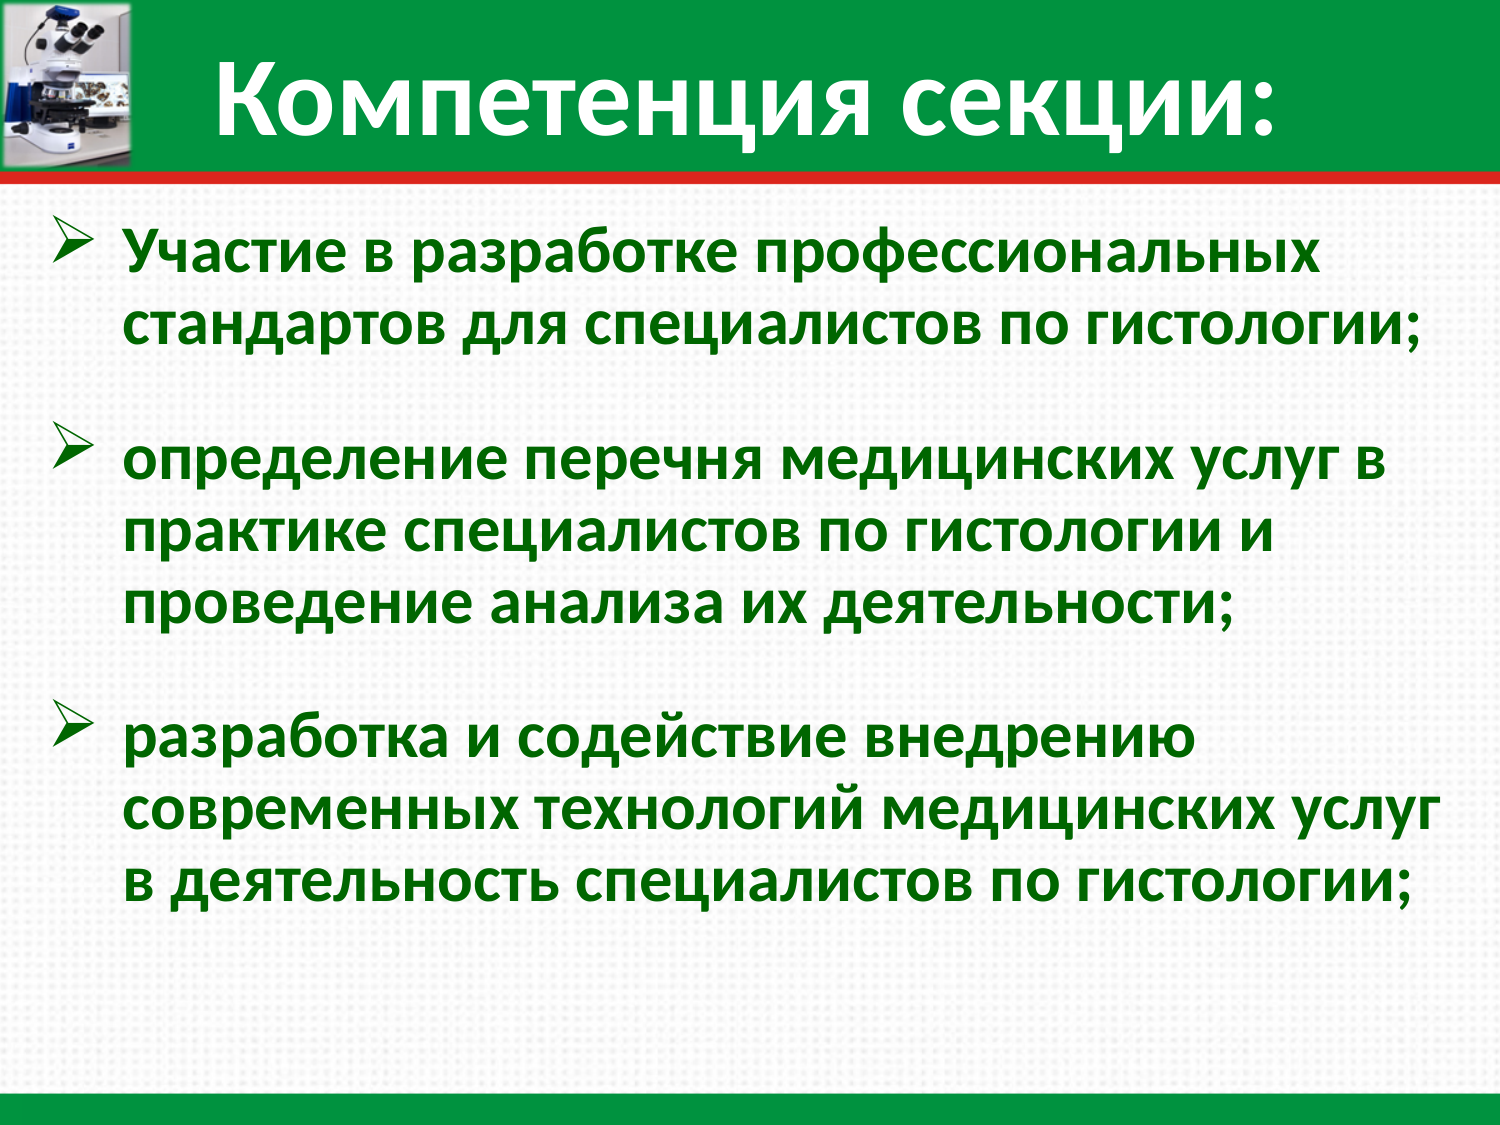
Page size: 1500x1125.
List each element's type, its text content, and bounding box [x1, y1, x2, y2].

picture [0, 0, 1500, 1125]
text_box Компетенция секции: [199, 30, 1295, 168]
text_box Участие в разработке профессиональных стандартов для специалистов по гистологии; определение перечня медицинских услуг в практике специалистов по гистологии и проведение анализа их деятельности; разработка и содействие внедрению современных технологий медицинских услуг в деятельность специалистов по гистологии; [32, 208, 1462, 924]
